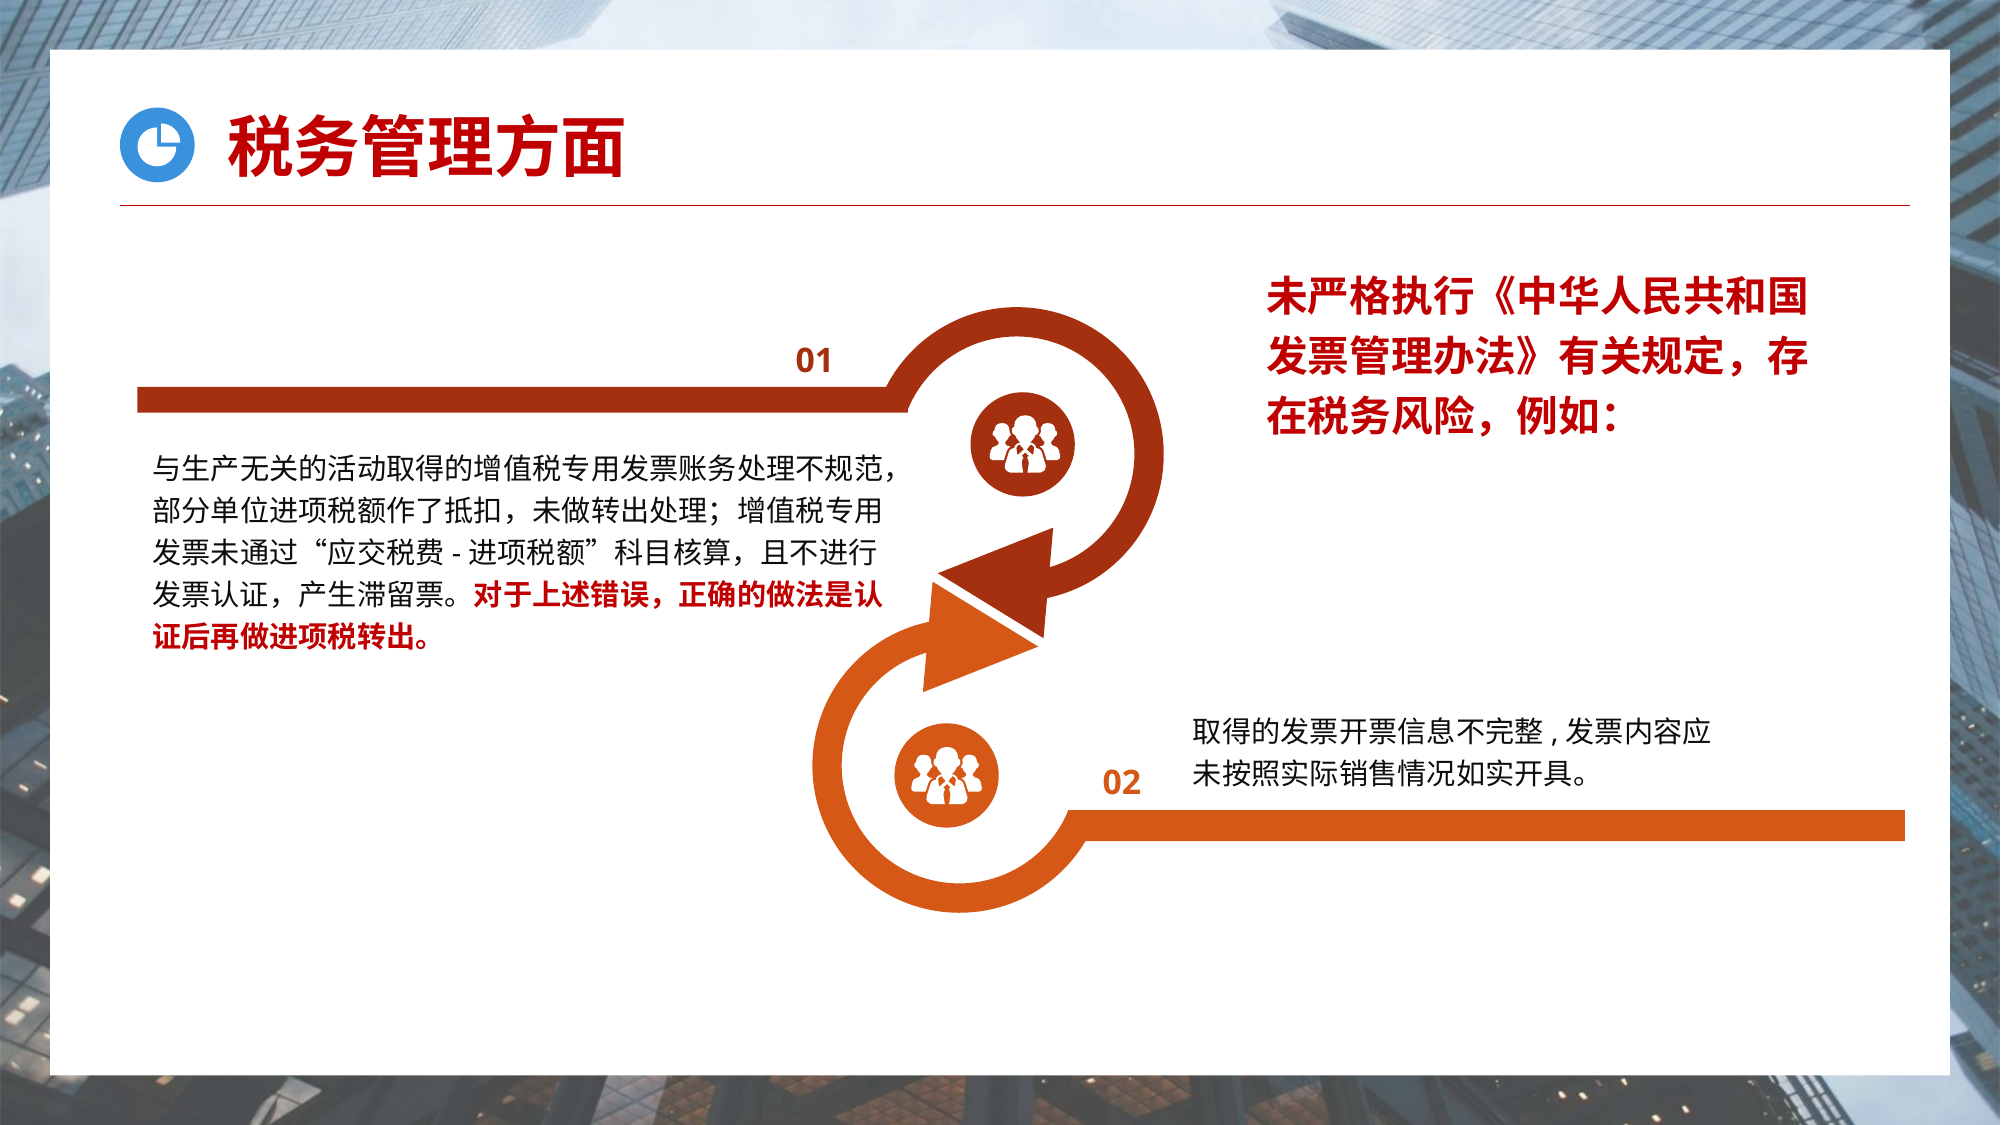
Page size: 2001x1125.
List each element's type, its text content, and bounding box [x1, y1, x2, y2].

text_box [137, 307, 1905, 913]
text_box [119, 107, 195, 183]
text_box 例如：报销会议费未附会议通知，培训旅费不附培训文件；专家评审费不在会议费中列支，未附发放表，也无专家领取签字；发放实物福利费无发放明细表。 [0, 0, 2000, 1125]
text_box 未严格执行《中华人民共和国发票管理办法》有关规定，存在税务风险，例如： [1251, 252, 1863, 307]
text_box 税务管理方面 [212, 96, 643, 192]
